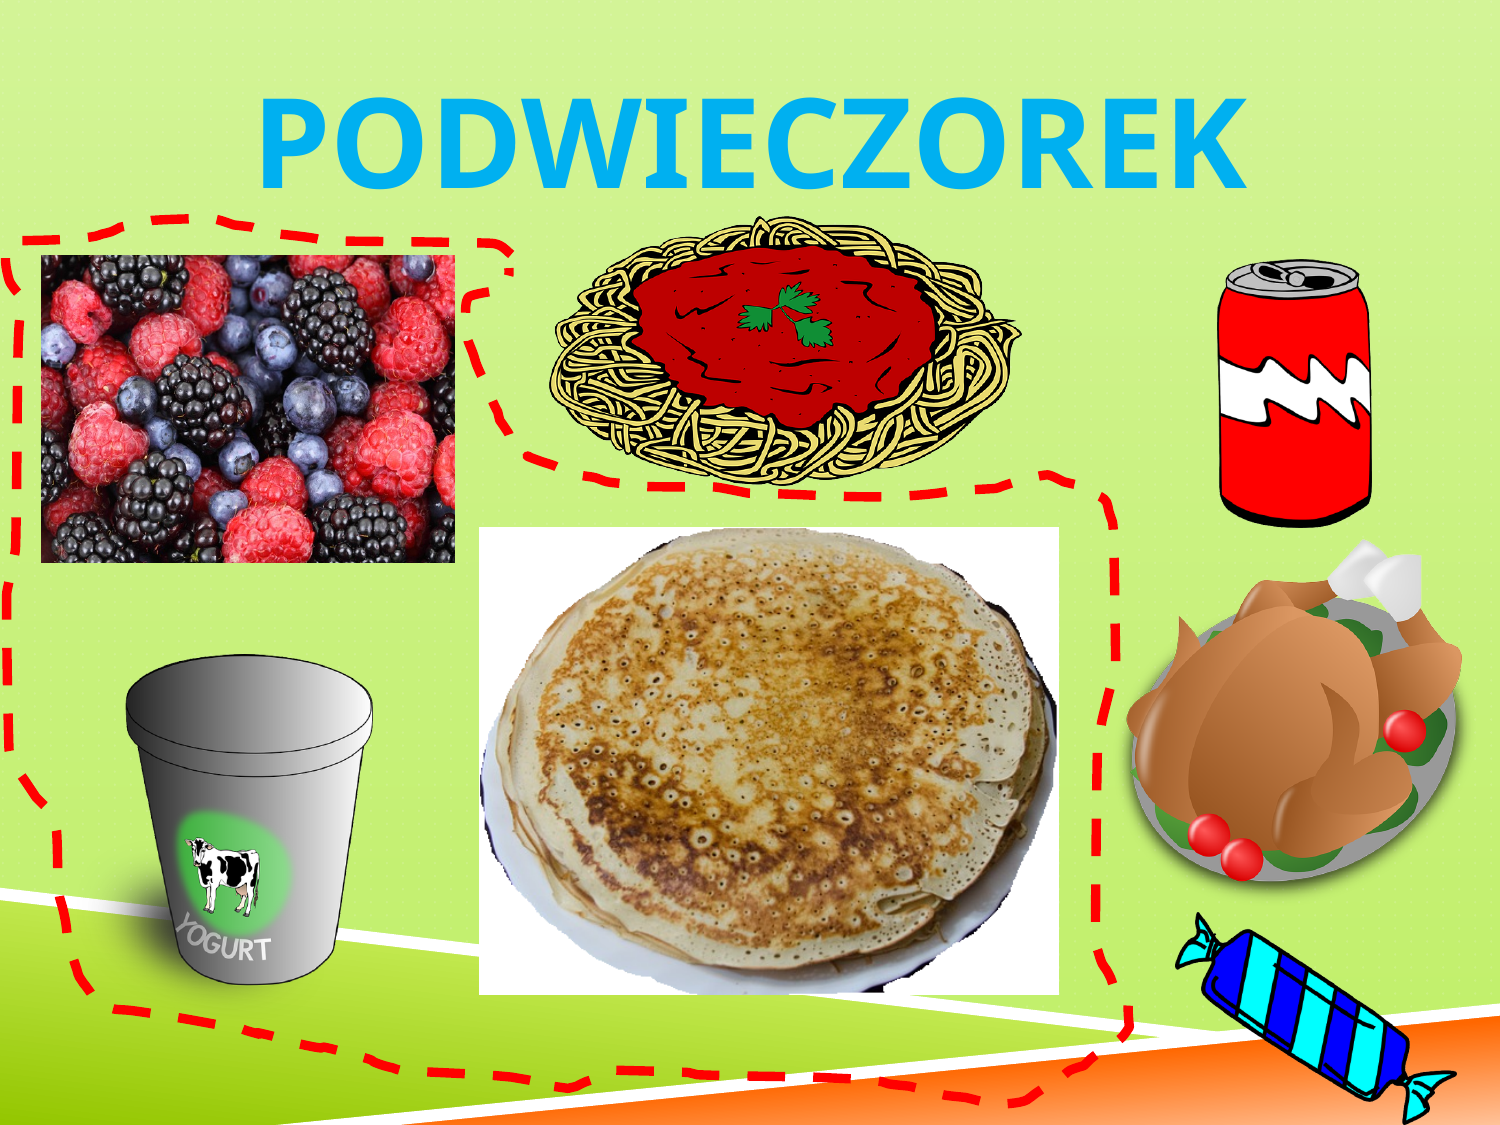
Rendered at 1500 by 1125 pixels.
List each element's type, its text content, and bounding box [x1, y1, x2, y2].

picture [76, 654, 373, 1019]
picture [1112, 534, 1476, 906]
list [40, 255, 455, 563]
picture [548, 215, 1022, 486]
picture [1174, 912, 1458, 1125]
title podwieczorek [112, 45, 1388, 233]
picture [1217, 258, 1372, 528]
text_box [4, 217, 1130, 1106]
picture [479, 526, 1060, 995]
